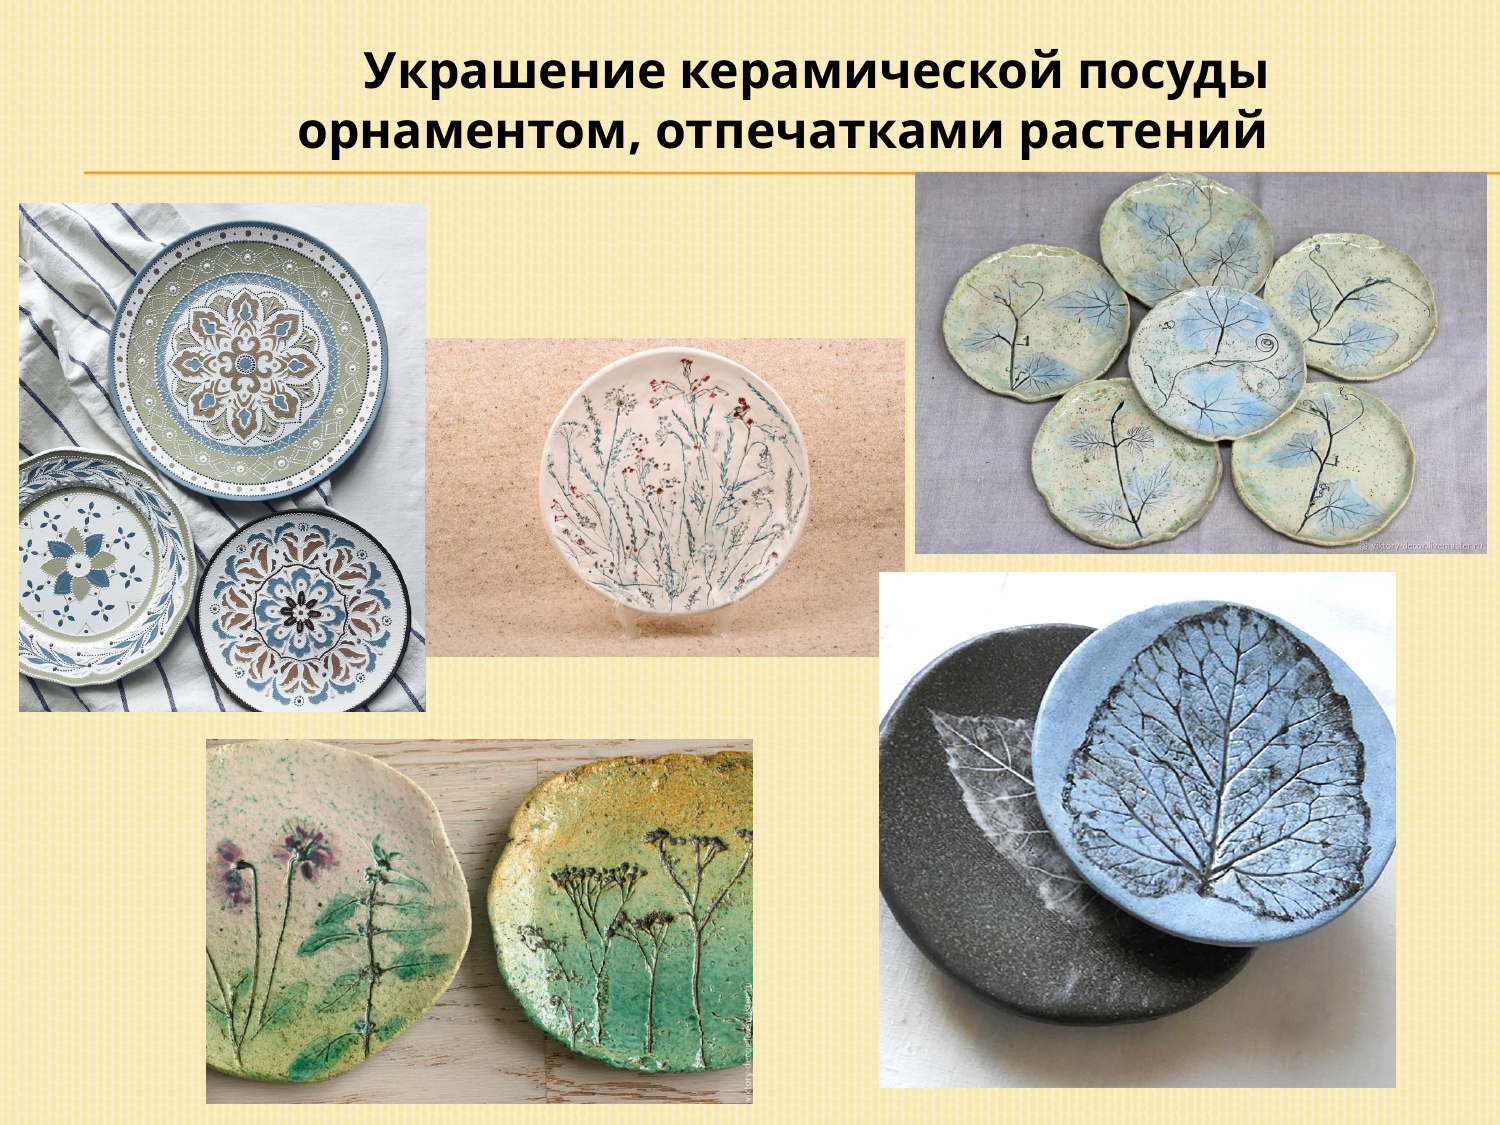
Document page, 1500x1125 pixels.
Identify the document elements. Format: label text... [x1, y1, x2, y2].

picture [19, 203, 1396, 1088]
picture [914, 172, 1487, 554]
picture [206, 739, 754, 1105]
text_box Украшение керамической посуды орнаментом, отпечатками растений [115, 30, 1451, 166]
